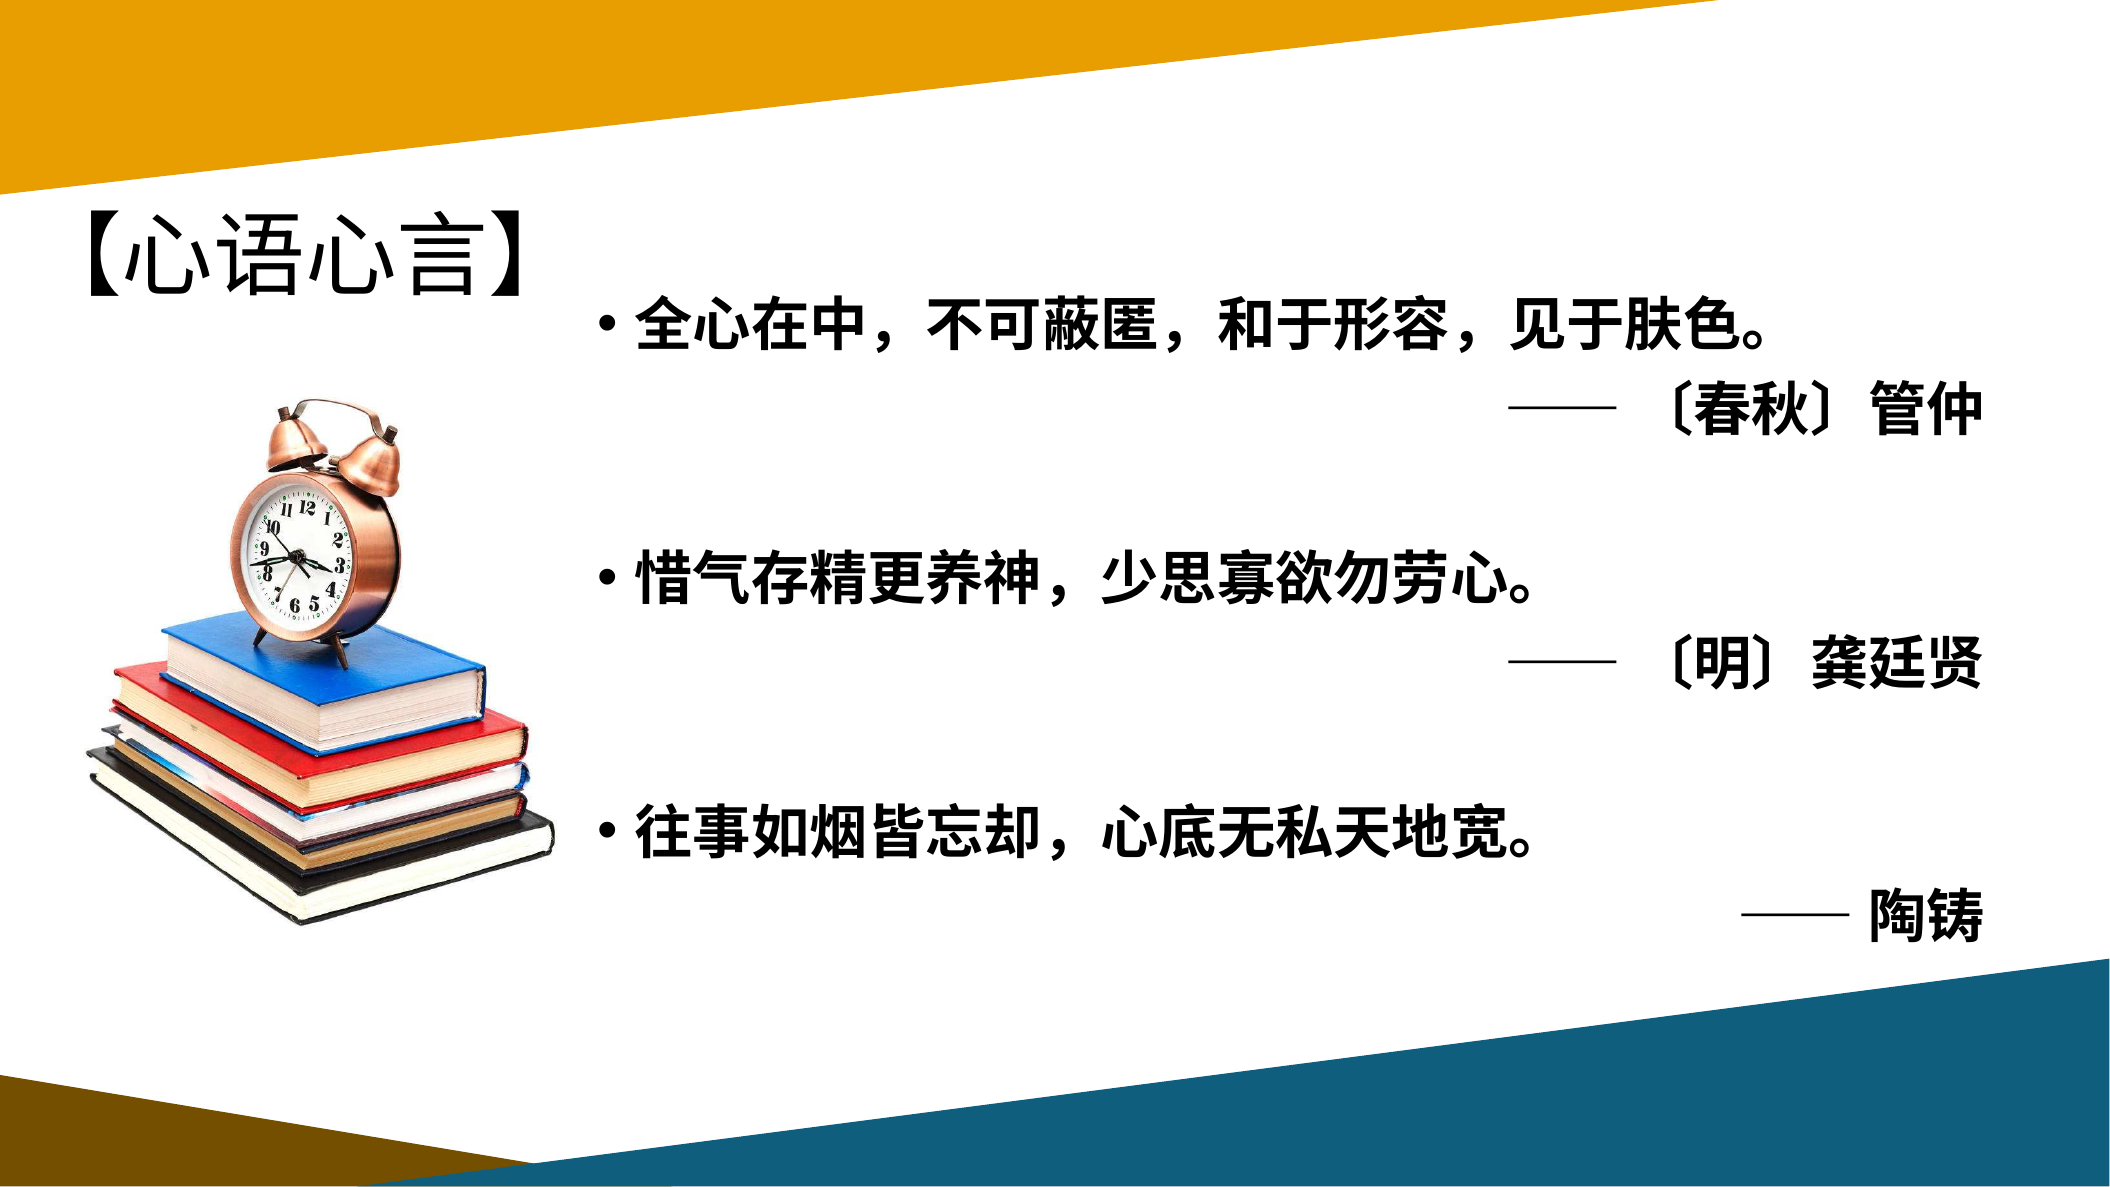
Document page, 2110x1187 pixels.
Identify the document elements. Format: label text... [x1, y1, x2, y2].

title 【心语心言】 [15, 144, 1835, 345]
list 全心在中，不可蔽匿，和于形容，见于肤色。 ——〔春秋〕管仲 惜气存精更养神，少思寡欲勿劳心。 ——〔明〕龚廷贤 往事如烟皆忘却，心底无私天地宽。 ——陶铸 [582, 285, 2000, 981]
picture [0, 345, 645, 981]
